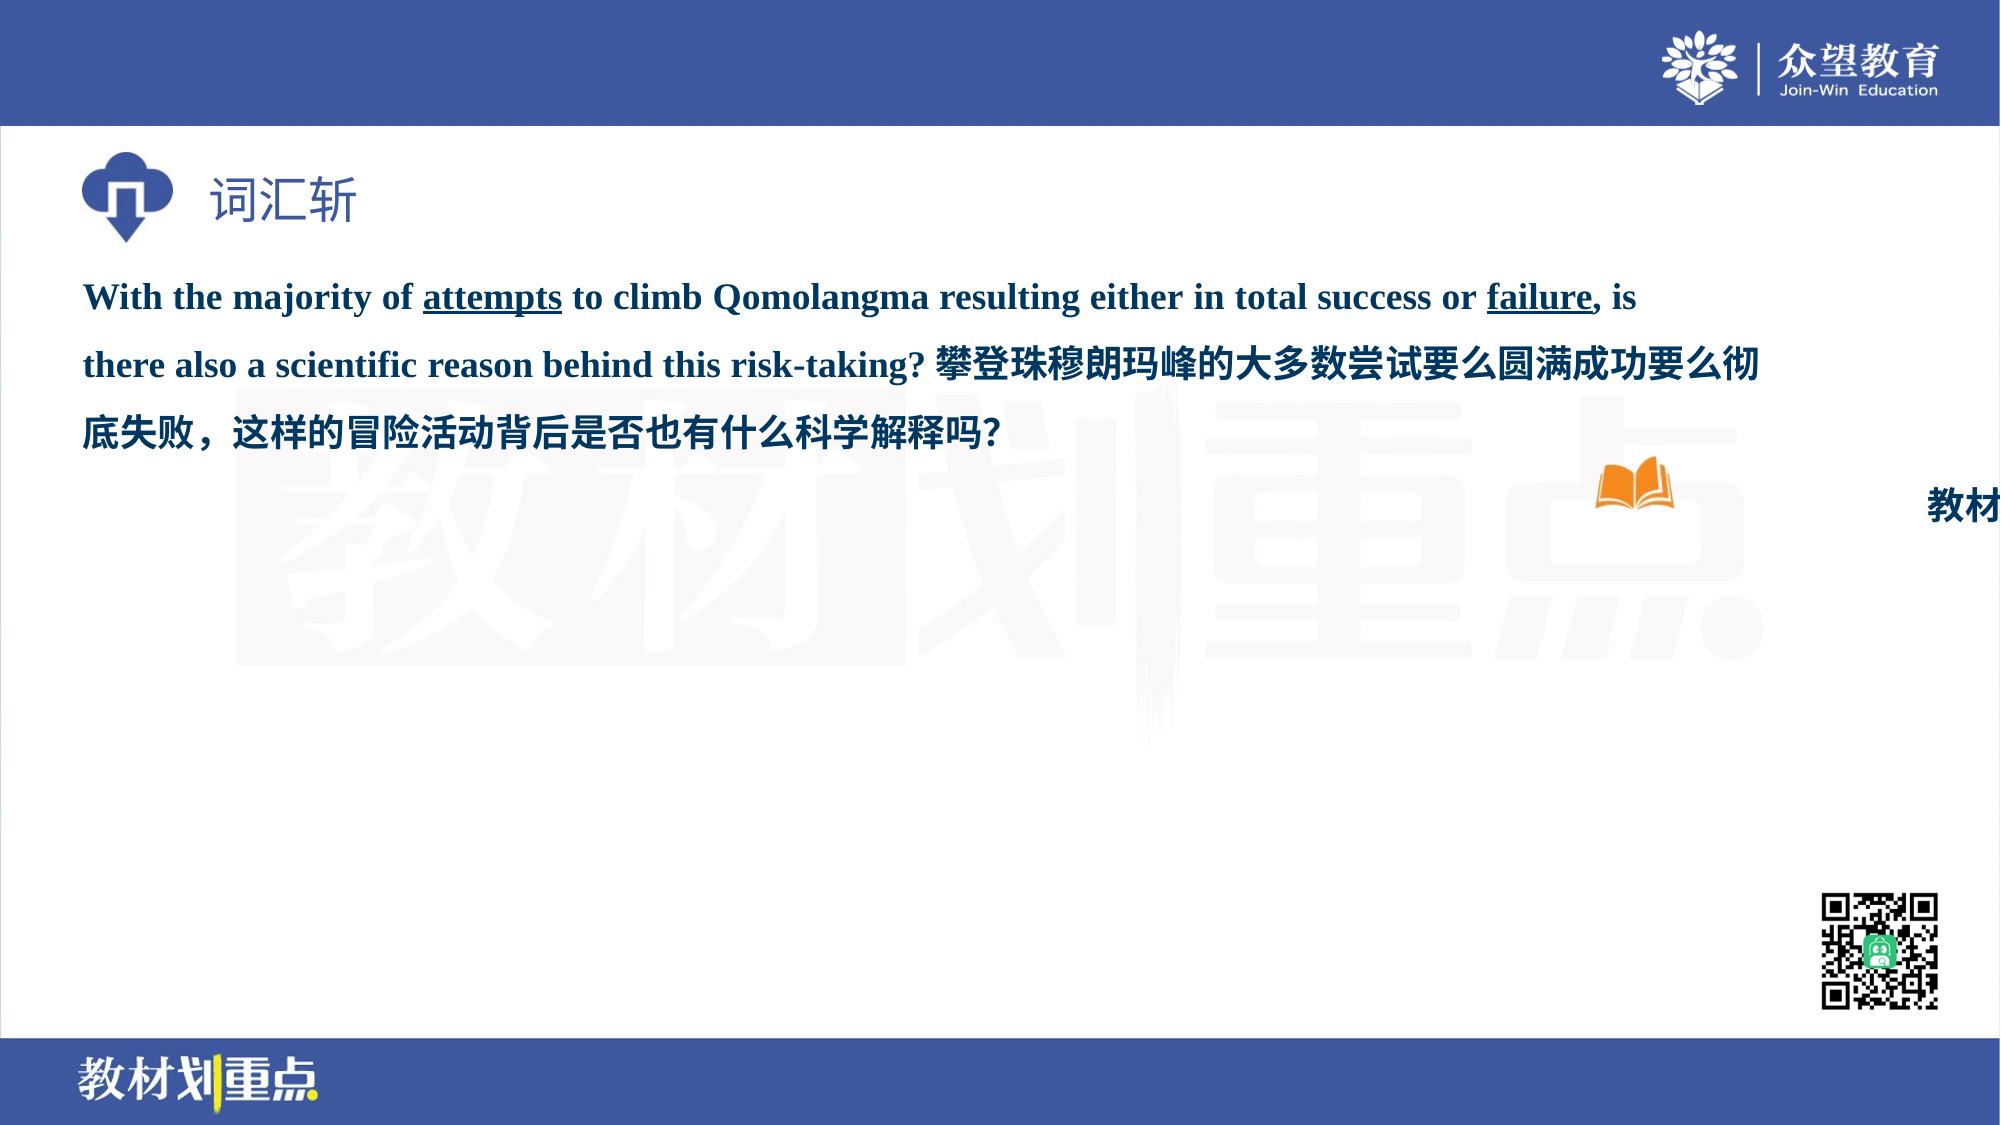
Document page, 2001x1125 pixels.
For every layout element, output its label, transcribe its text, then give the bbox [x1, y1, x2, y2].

picture [0, 0, 2000, 1125]
text_box With the majority of attempts to climb Qomolangma resulting either in total success or failure, is there also a scientific reason behind this risk-taking?攀登珠穆朗玛峰的大多数尝试要么圆满成功要么彻 底失败，这样的冒险活动背后是否也有什么科学解释吗？ 教材P67 [82, 248, 1817, 519]
